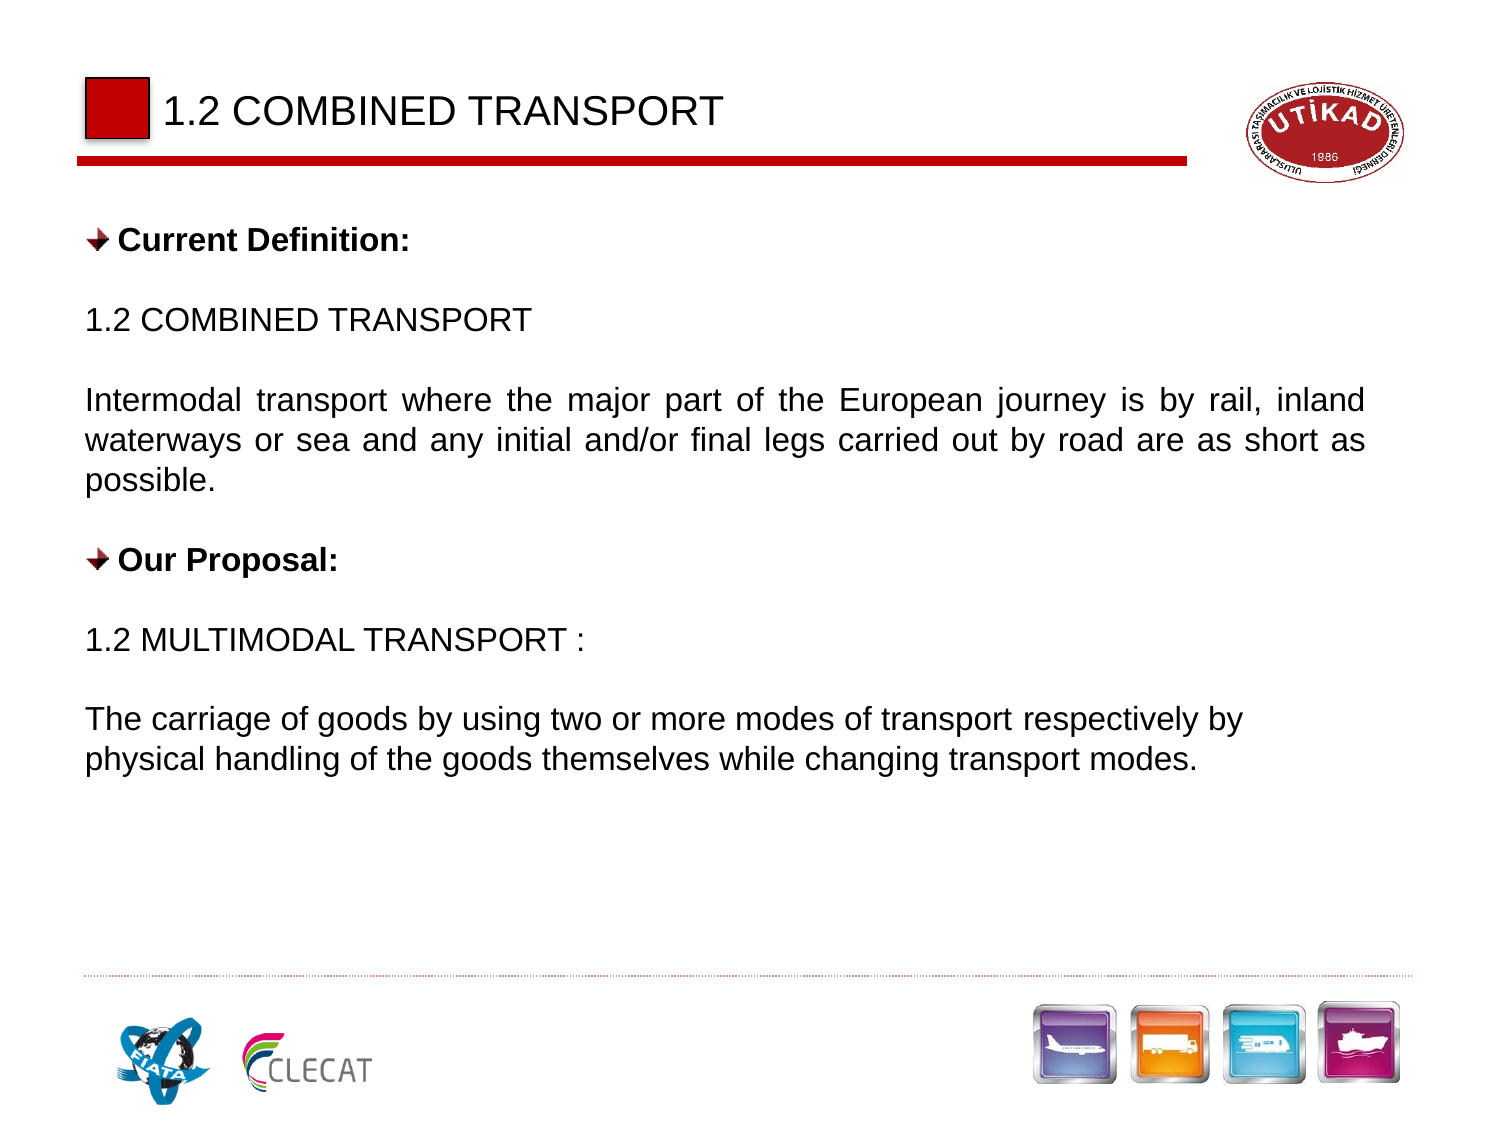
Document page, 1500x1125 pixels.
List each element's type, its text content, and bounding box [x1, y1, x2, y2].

text_box 1.2 COMBINED TRANSPORT [147, 66, 1423, 152]
picture [1128, 1003, 1211, 1084]
picture [106, 1005, 219, 1117]
picture [85, 226, 109, 251]
picture [1222, 1003, 1306, 1084]
text_box Current Definition: 1.2 COMBINED TRANSPORT Intermodal transport where the major part of the European journey is by rail, inland waterways or sea and any initial and/or final legs carried out by road are as short as possible. Our Proposal: 1.2 MULTIMODAL TRANSPORT : The carriage of goods by using two or more modes of transport respectively by physical handling of the goods themselves while changing transport modes. [70, 171, 1383, 870]
picture [1033, 1003, 1117, 1084]
picture [1246, 152, 1404, 183]
picture [1316, 1001, 1400, 1083]
picture [242, 1033, 372, 1092]
picture [85, 546, 109, 570]
